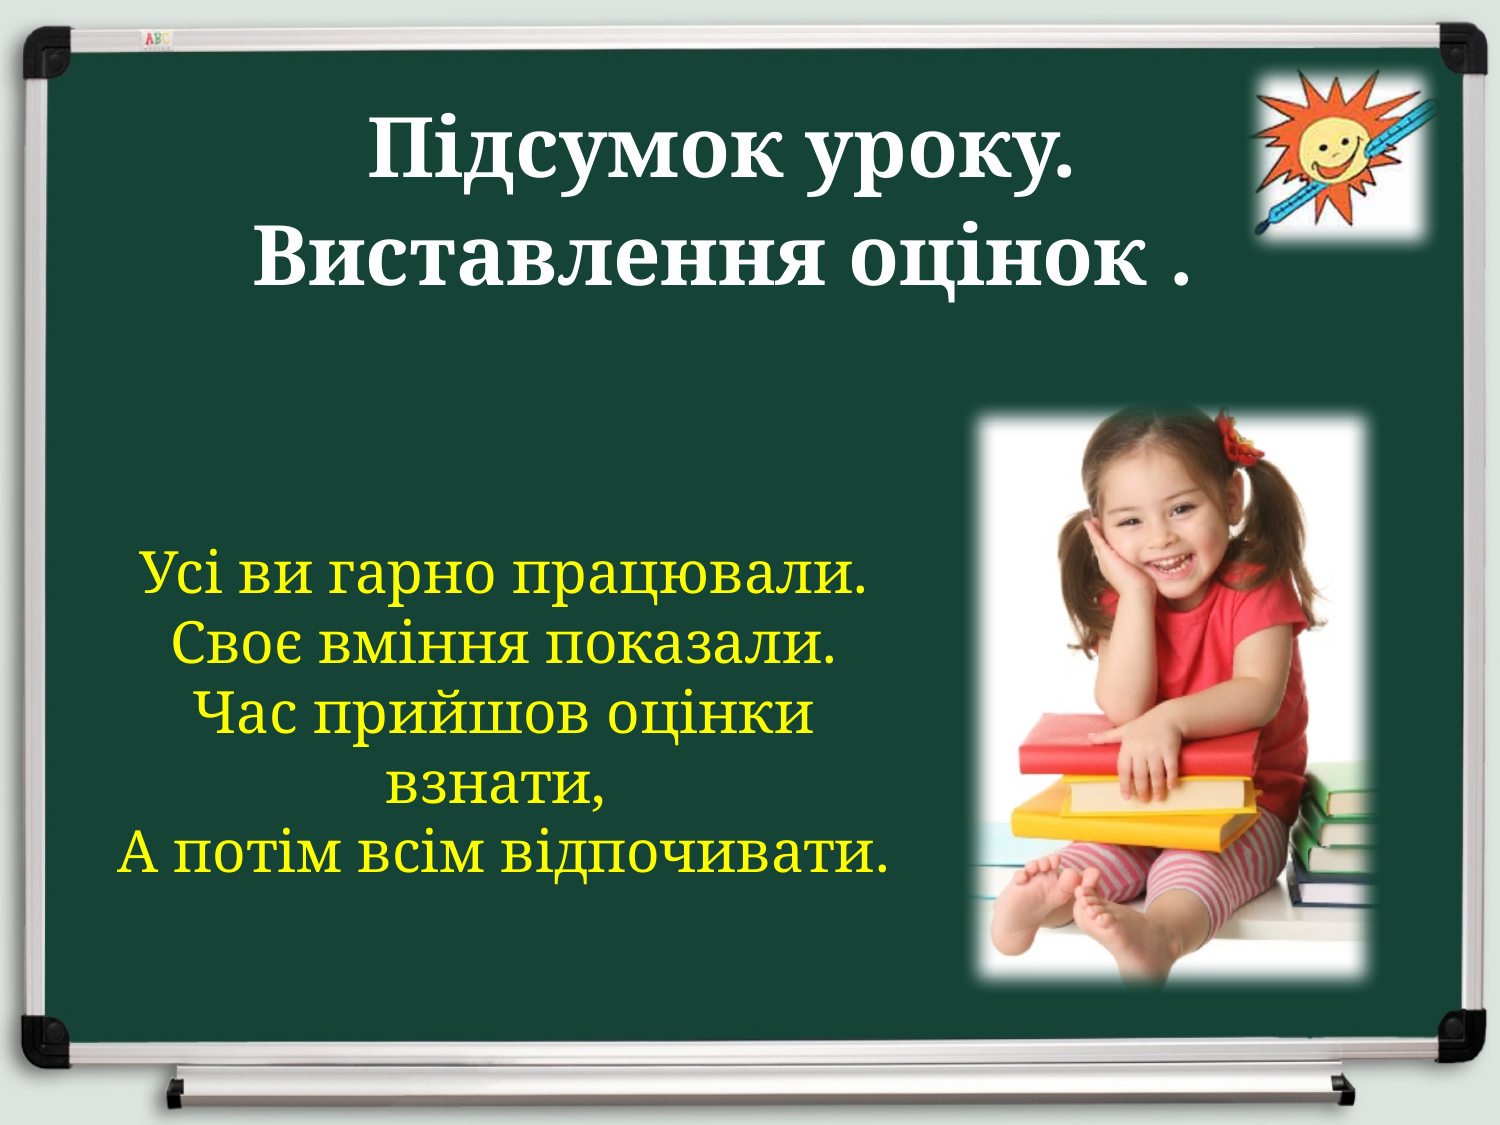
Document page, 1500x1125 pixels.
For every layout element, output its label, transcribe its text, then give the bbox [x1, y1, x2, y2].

text_box Усі ви гарно працювали. Своє вміння показали. Час прийшов оцінки взнати, А потім всім відпочивати. [93, 527, 914, 892]
picture [0, 0, 1500, 1125]
title Підсумок уроку. Виставлення оцінок . [58, 105, 1409, 294]
